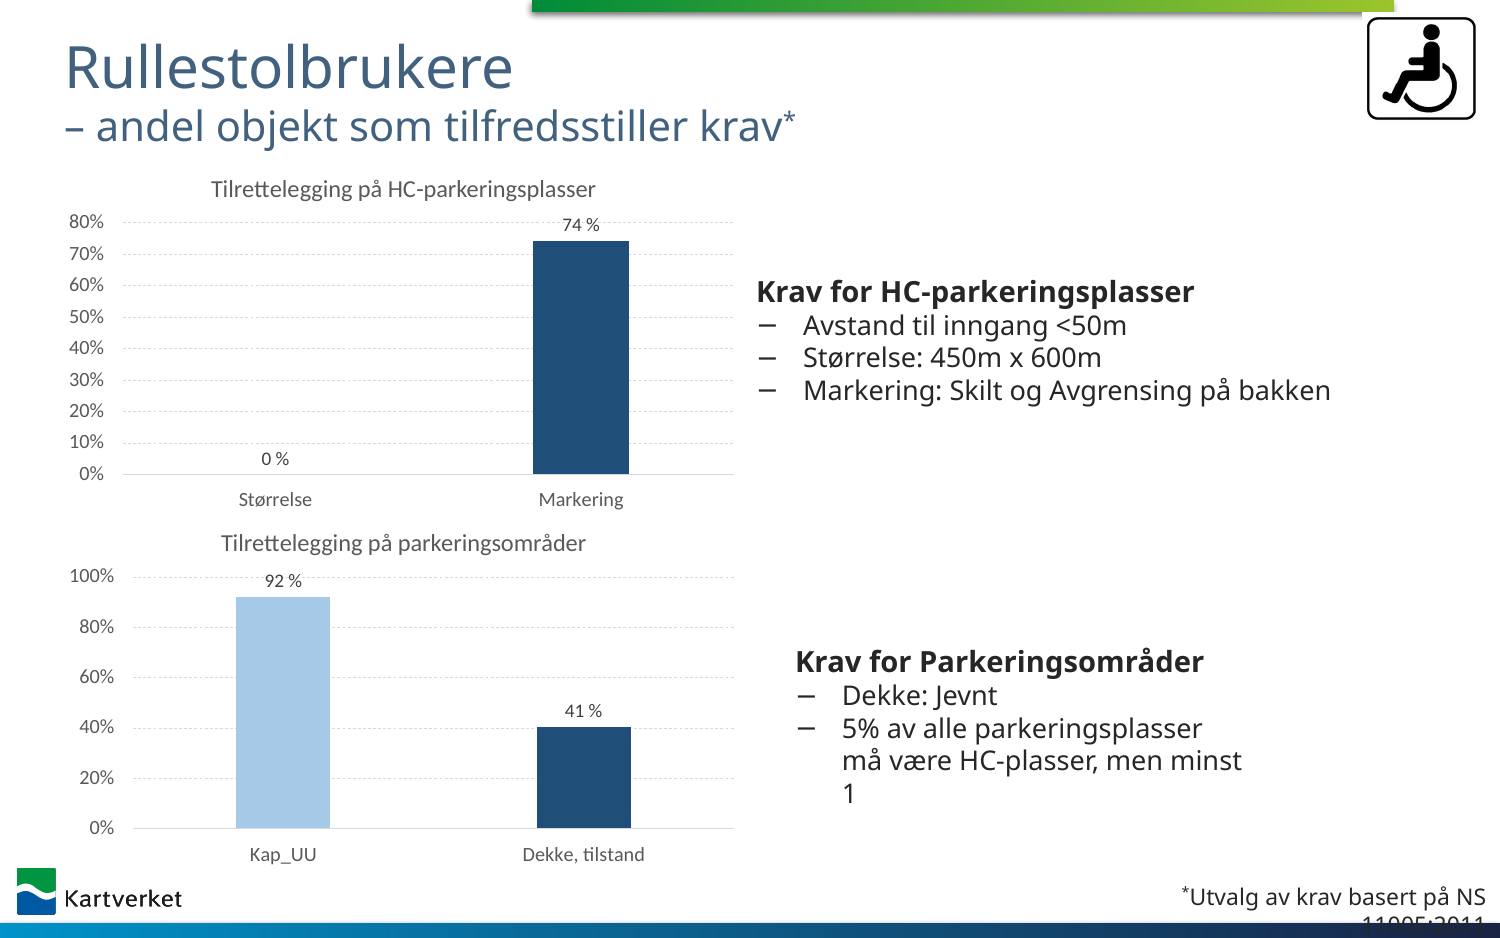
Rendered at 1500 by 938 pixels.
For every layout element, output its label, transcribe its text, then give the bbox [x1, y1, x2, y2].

text_box Krav for Parkeringsområder Dekke: Jevnt 5% av alle parkeringsplasser må være HC-plasser, men minst 1 [780, 636, 1261, 816]
text_box Rullestolbrukere – andel objekt som tilfredsstiller krav* [49, 25, 1431, 158]
text_box *Utvalg av krav basert på NS 11005:2011 [1068, 873, 1500, 938]
picture [62, 166, 746, 519]
picture [1362, 12, 1481, 126]
text_box Krav for HC-parkeringsplasser Avstand til inngang <50m Størrelse: 450m x 600m Markering: Skilt og Avgrensing på bakken [750, 265, 1346, 413]
picture [62, 520, 746, 874]
